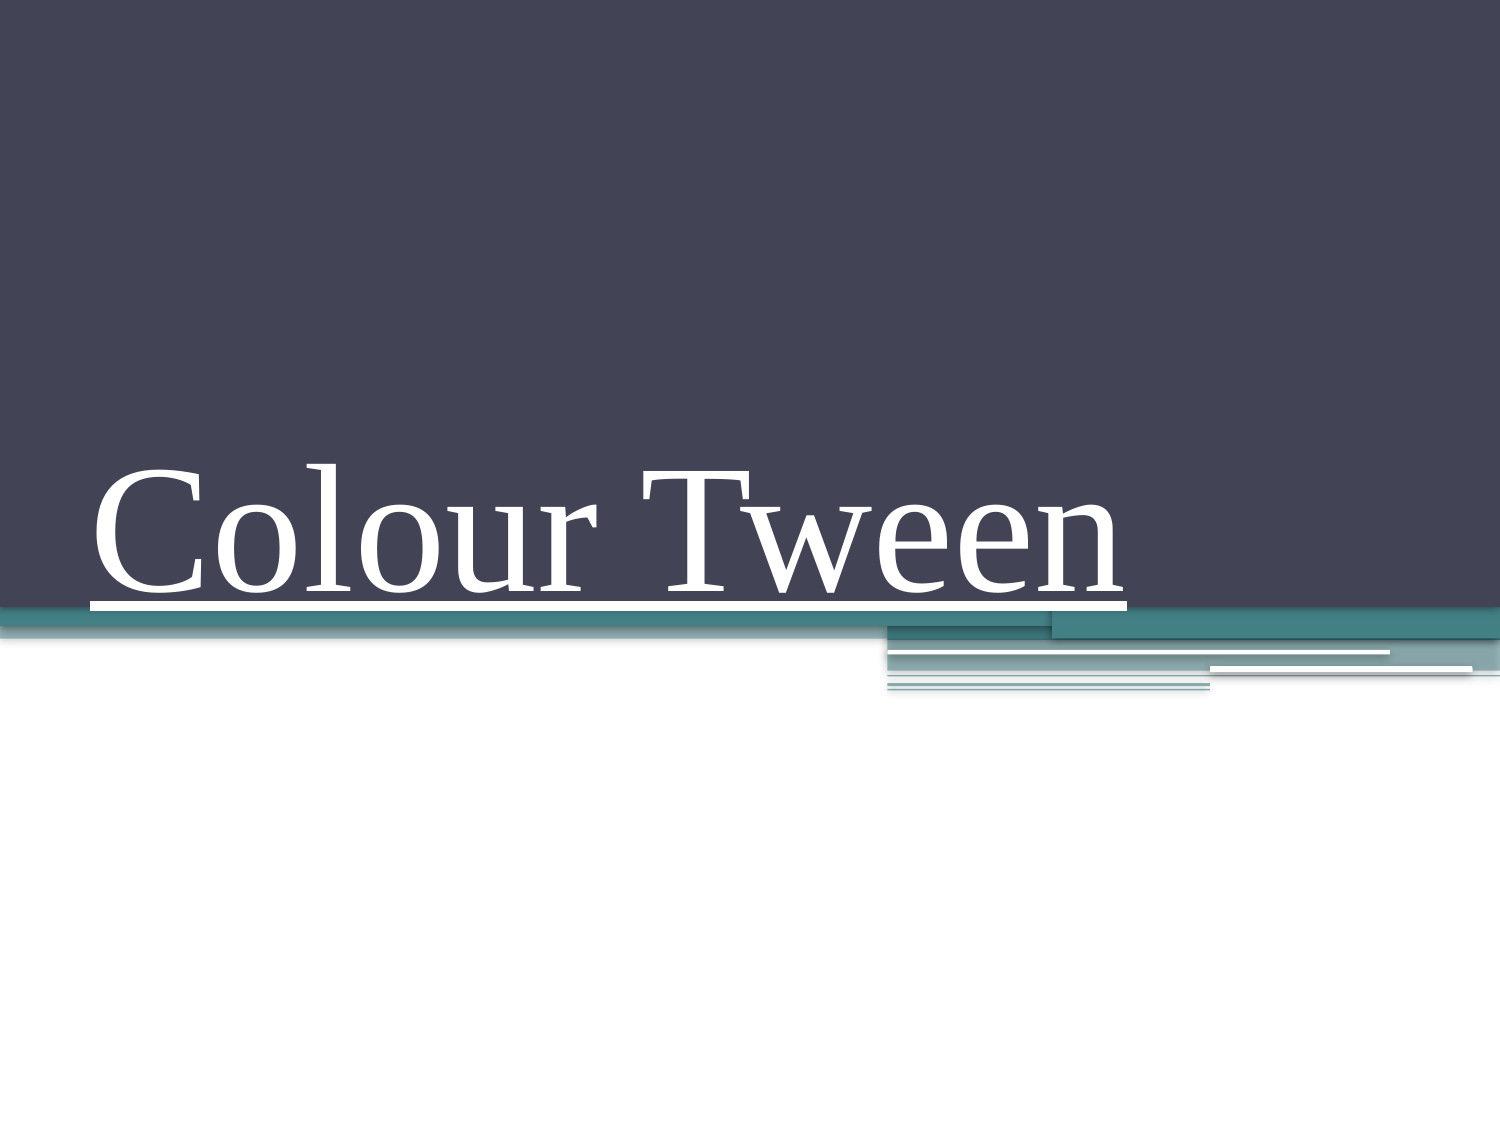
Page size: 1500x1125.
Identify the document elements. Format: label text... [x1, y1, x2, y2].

title Colour Tween [75, 394, 1463, 636]
